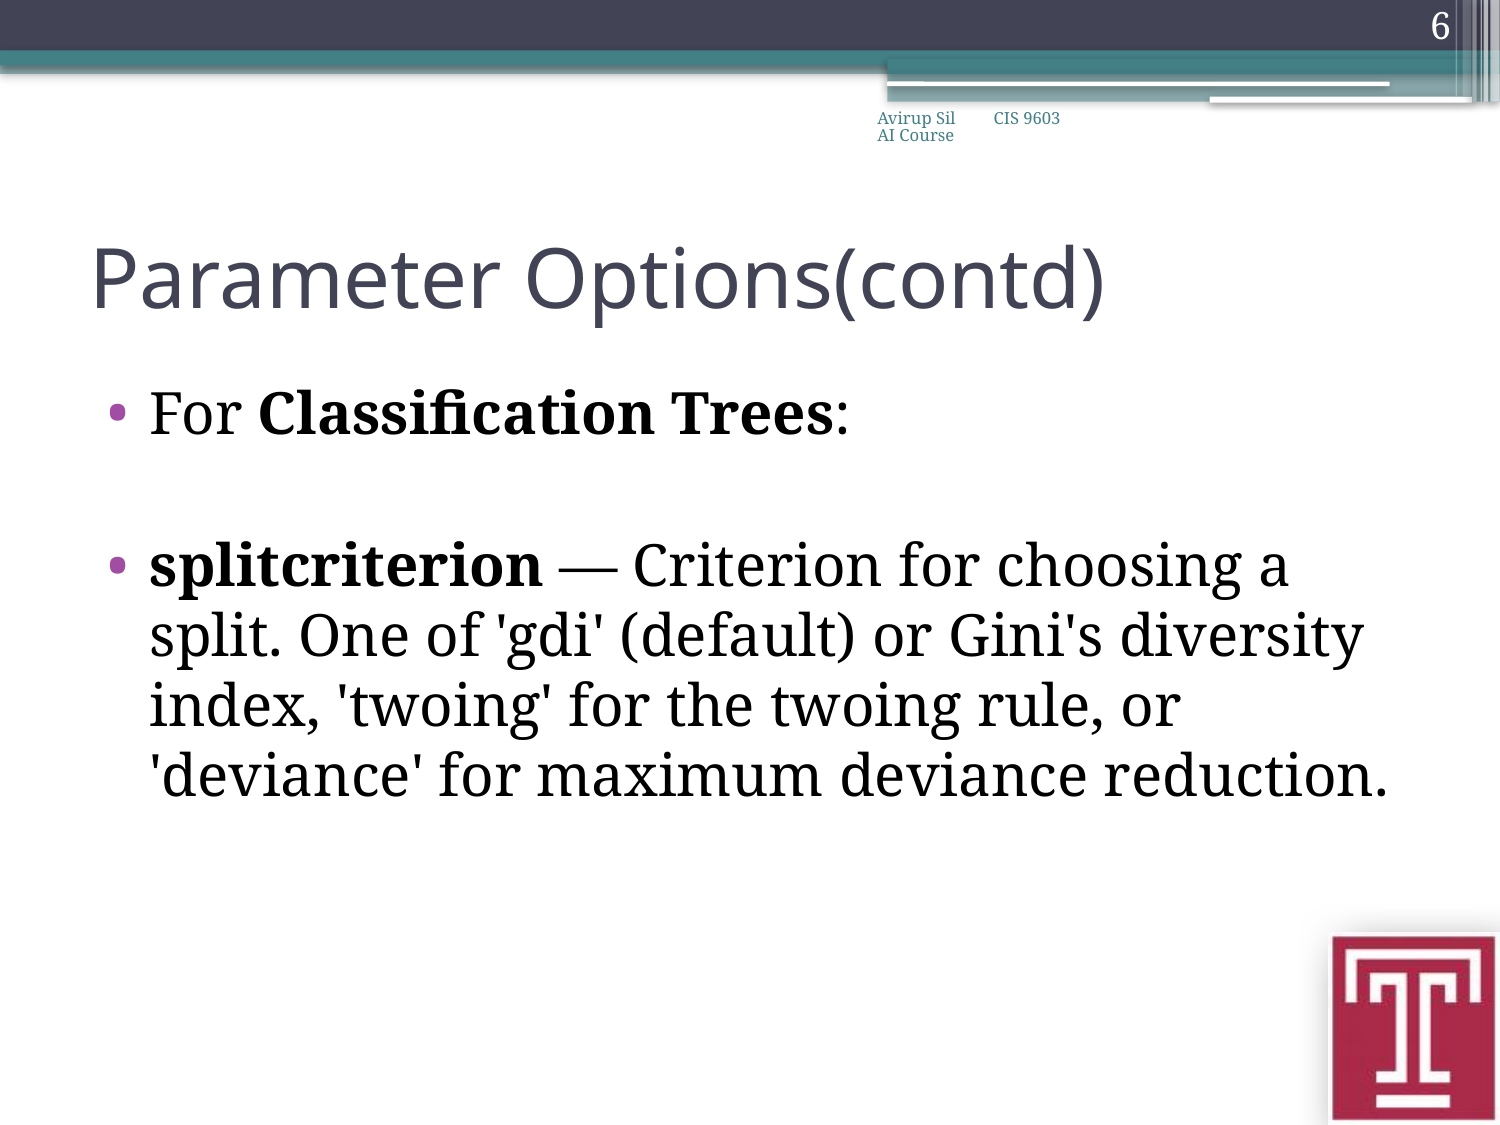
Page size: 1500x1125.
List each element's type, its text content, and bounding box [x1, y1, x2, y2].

footer Avirup Sil CIS 9603 AI Course [862, 100, 1080, 176]
picture [1327, 932, 1500, 1125]
slide_number 6 [1341, 0, 1466, 61]
list For Classification Trees: splitcriterion — Criterion for choosing a split. One of 'gdi' (default) or Gini's diversity index, 'twoing' for the twoing rule, or 'deviance' for maximum deviance reduction. [75, 368, 1425, 1079]
title Parameter Options(contd) [75, 187, 1425, 363]
